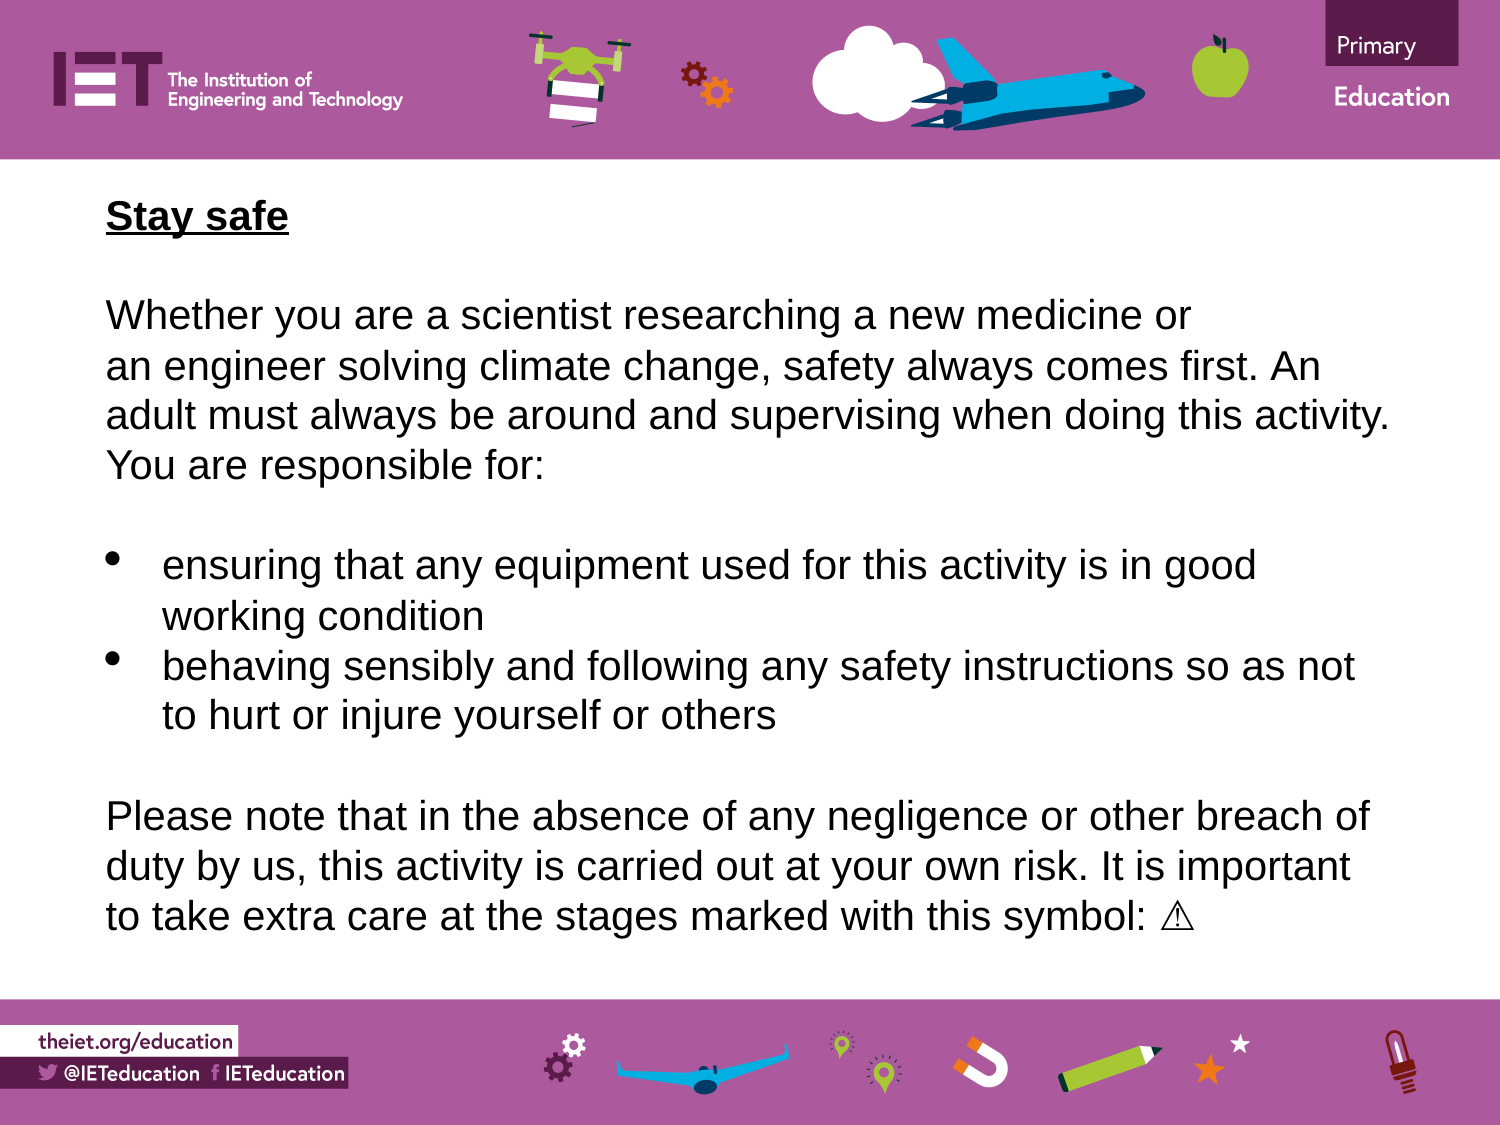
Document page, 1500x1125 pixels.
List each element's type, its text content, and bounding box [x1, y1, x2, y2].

picture [0, 0, 1500, 1125]
text_box Stay safe Whether you are a scientist researching a new medicine or an engineer solving climate change, safety always comes first. An adult must always be around and supervising when doing this activity. You are responsible for: ensuring that any equipment used for this activity is in good working condition behaving sensibly and following any safety instructions so as not to hurt or injure yourself or others Please note that in the absence of any negligence or other breach of duty by us, this activity is carried out at your own risk. It is important to take extra care at the stages marked with this symbol: ⚠ [90, 180, 1410, 946]
